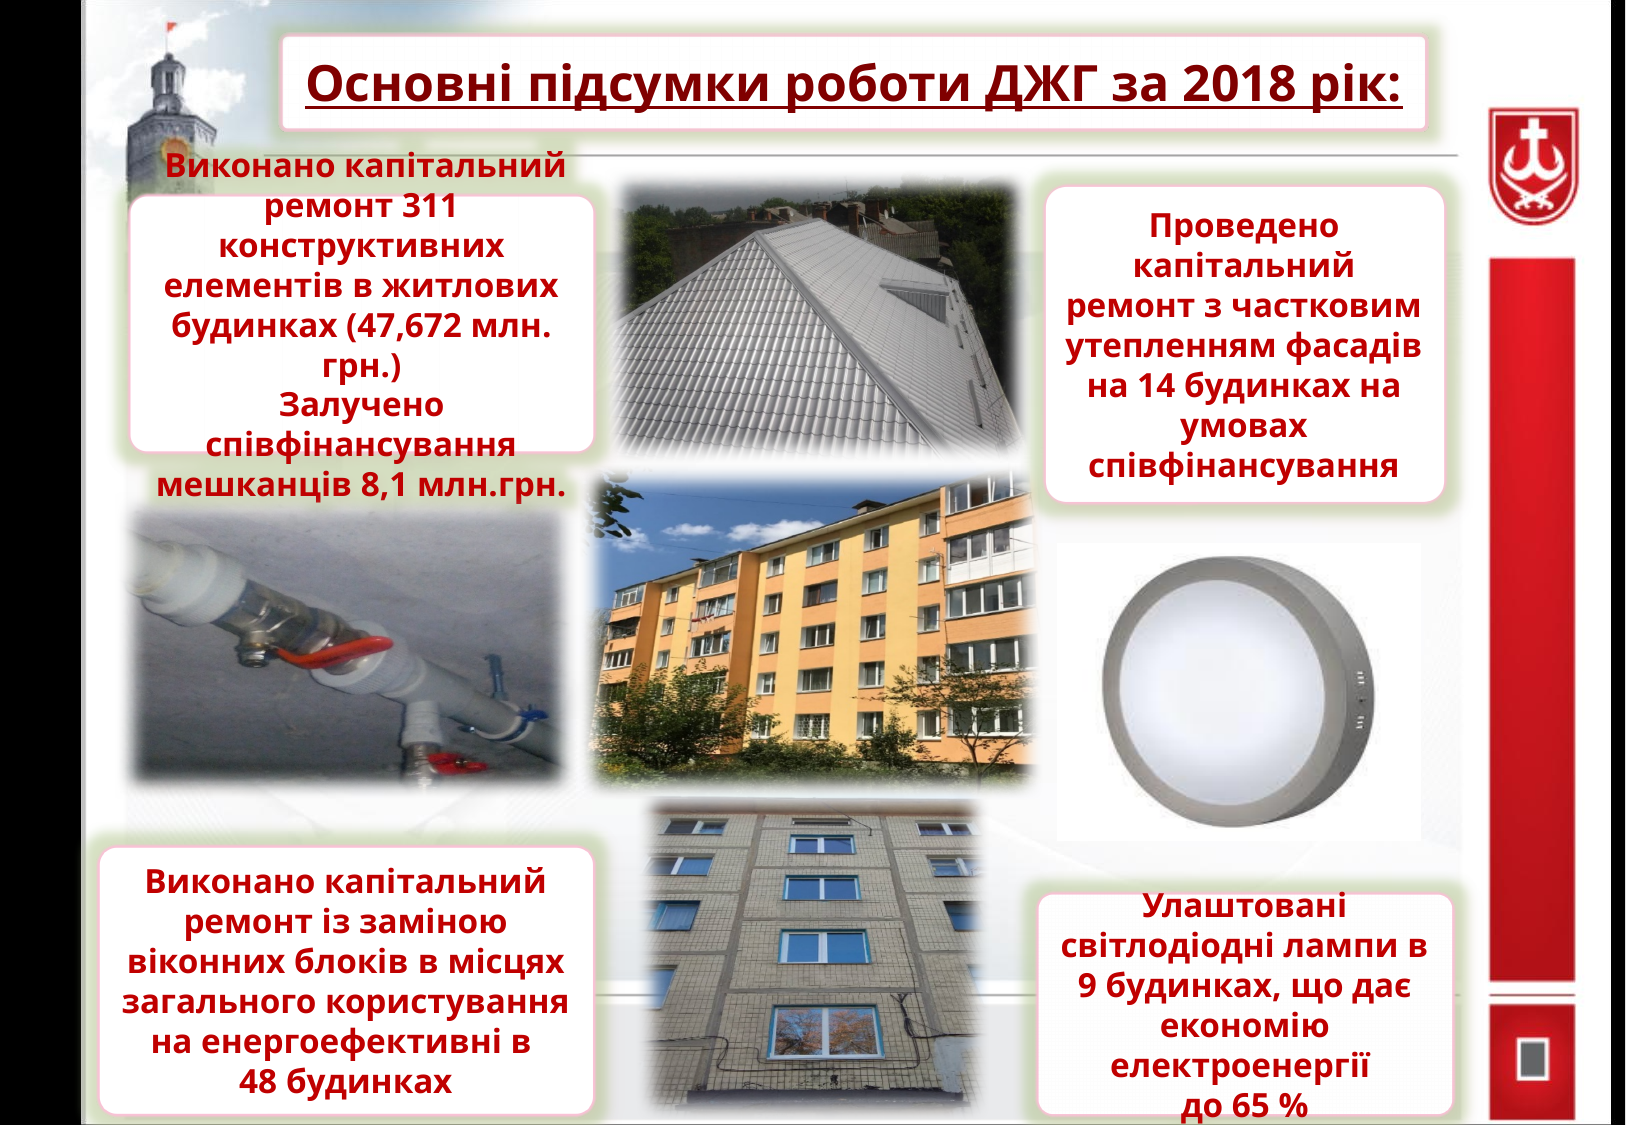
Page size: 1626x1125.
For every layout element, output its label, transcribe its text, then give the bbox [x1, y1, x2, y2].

text_box Проведено капітальний ремонт з частковим утепленням фасадів на 14 будинках на умовах співфінансування [1066, 186, 1445, 503]
picture [0, 0, 1626, 1125]
text_box Виконано капітальний ремонт 311 конструктивних елементів в житлових будинках (47,672 млн. грн.) Залучено співфінансування мешканців 8,1 млн.грн. [130, 196, 594, 452]
text_box Виконано капітальний ремонт із заміною віконних блоків в місцях загального користування на енергоефективні в 48 будинках [98, 846, 594, 1115]
text_box Улаштовані світлодіодні лампи в 9 будинках, що дає економію електроенергії до 65 % [1038, 894, 1453, 1115]
text_box Основні підсумки роботи ДЖГ за 2018 рік: [283, 38, 1425, 128]
